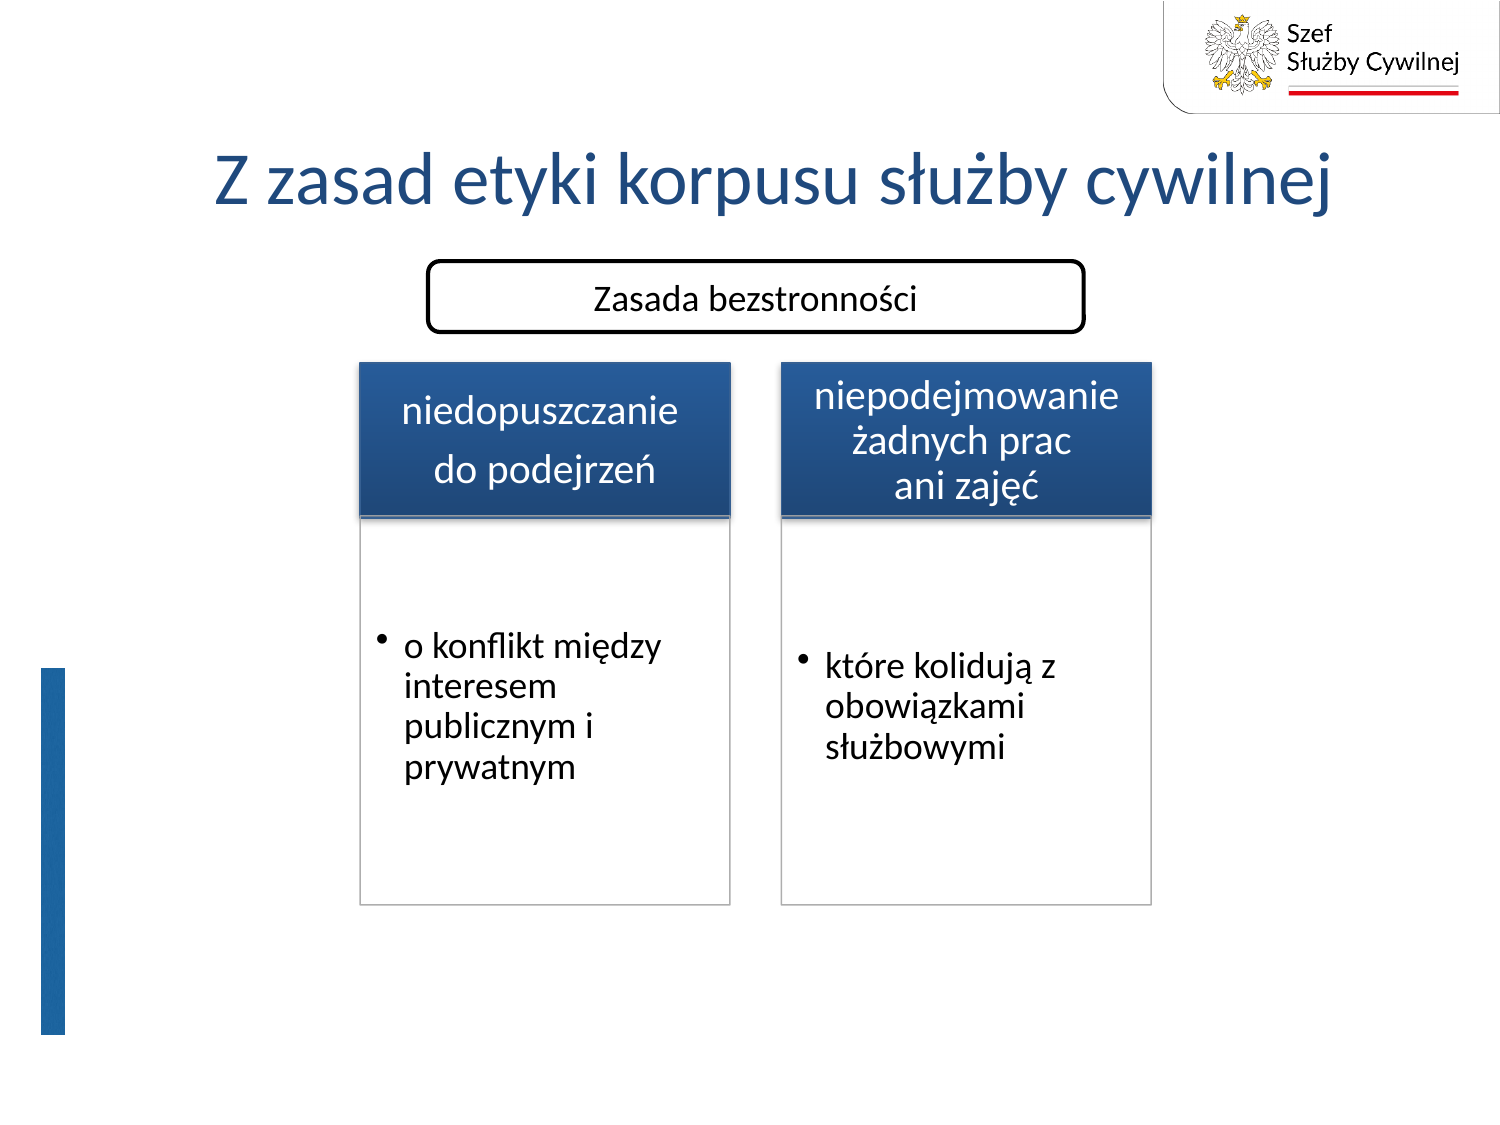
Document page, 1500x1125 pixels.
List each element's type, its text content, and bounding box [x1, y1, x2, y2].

text_box Zasada bezstronności [425, 259, 1086, 335]
picture [41, 668, 65, 1035]
title Z zasad etyki korpusu służby cywilnej [123, 121, 1426, 247]
picture [1163, 0, 1500, 114]
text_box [359, 361, 1152, 906]
